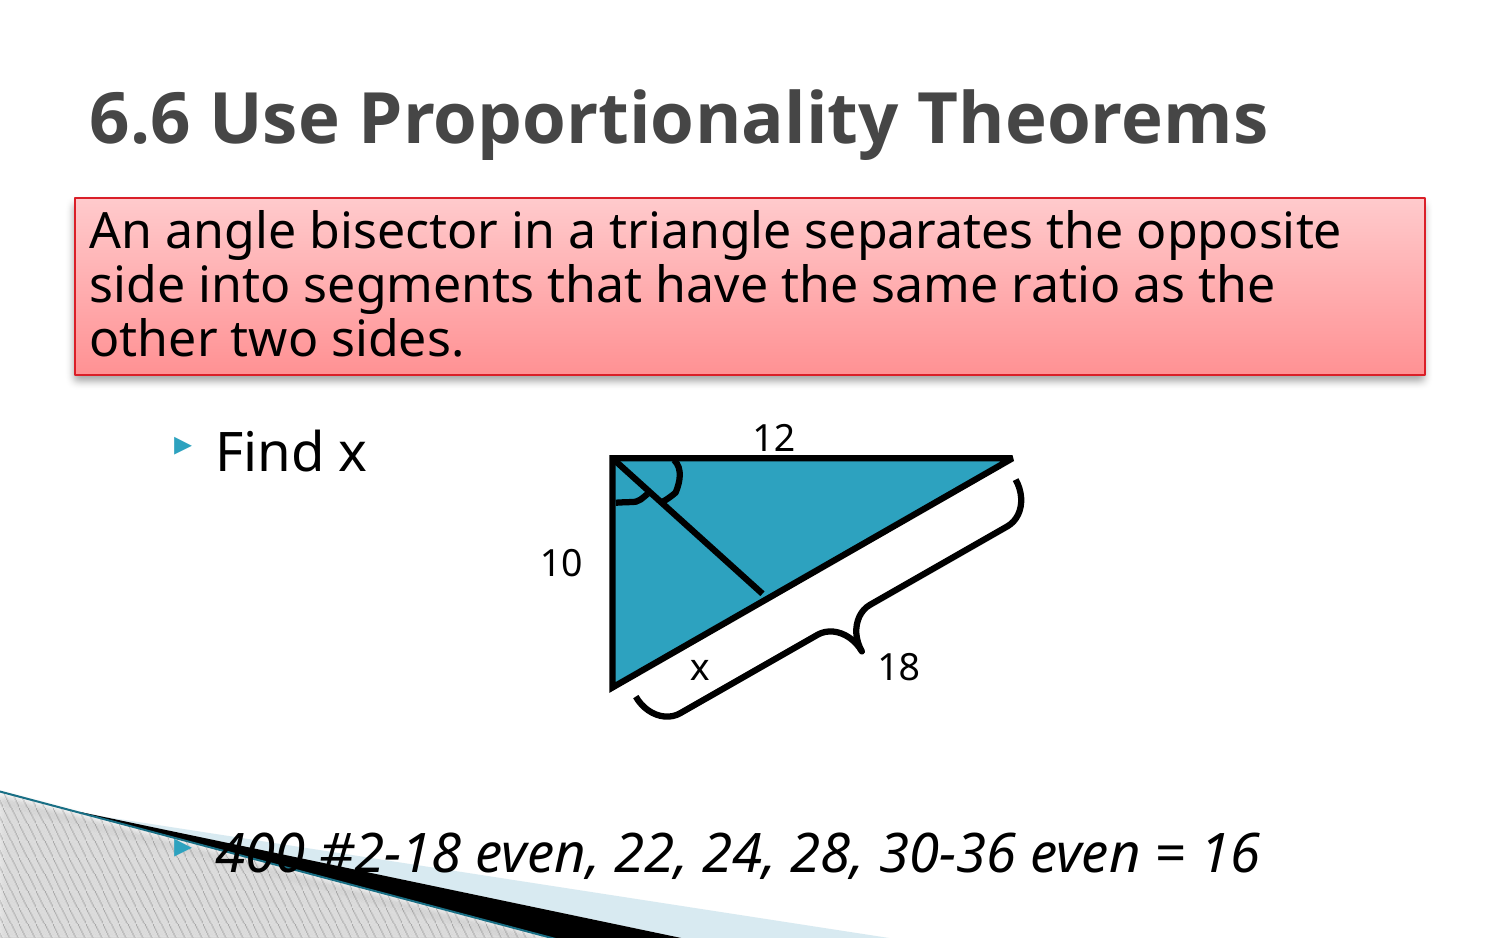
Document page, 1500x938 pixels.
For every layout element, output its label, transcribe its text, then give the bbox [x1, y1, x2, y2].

text_box An angle bisector in a triangle separates the opposite side into segments that have the same ratio as the other two sides. [74, 197, 1426, 376]
list Find x 400 #2-18 even, 22, 24, 28, 30-36 even = 16 [137, 416, 1451, 896]
title 6.6 Use Proportionality Theorems [75, 37, 1425, 194]
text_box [524, 405, 1063, 697]
